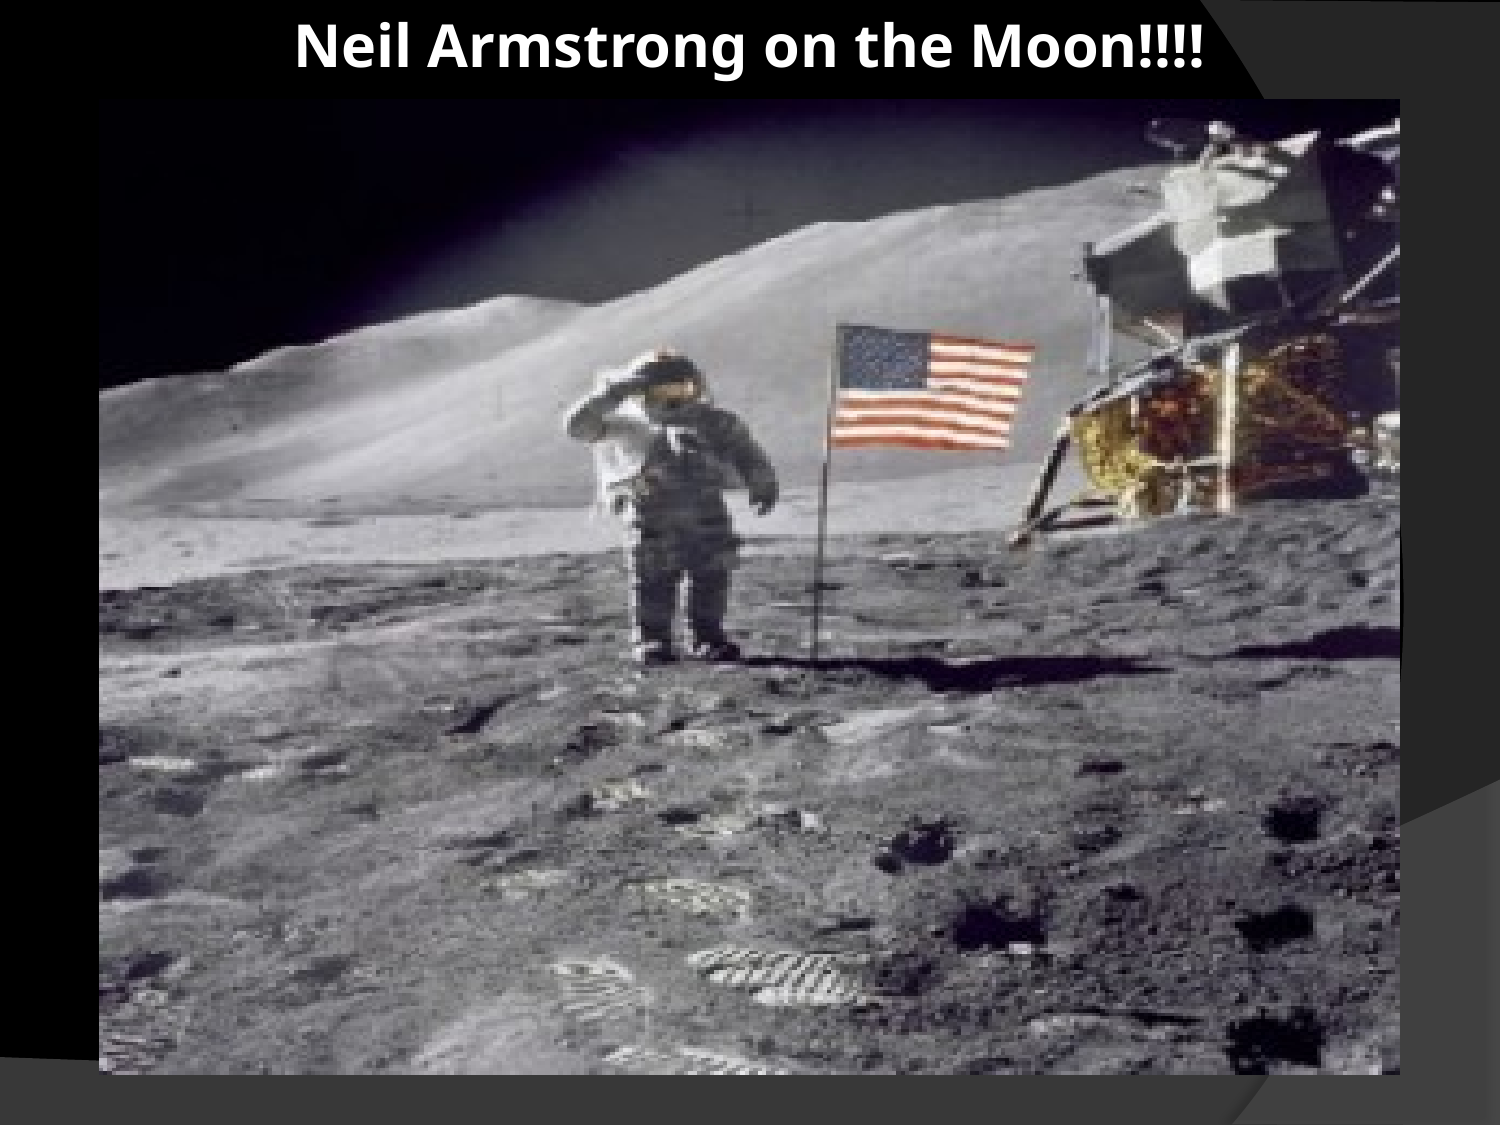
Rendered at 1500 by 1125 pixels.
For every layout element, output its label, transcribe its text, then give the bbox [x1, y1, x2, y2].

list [99, 99, 1401, 1076]
title Neil Armstrong on the Moon!!!! [75, 0, 1425, 88]
